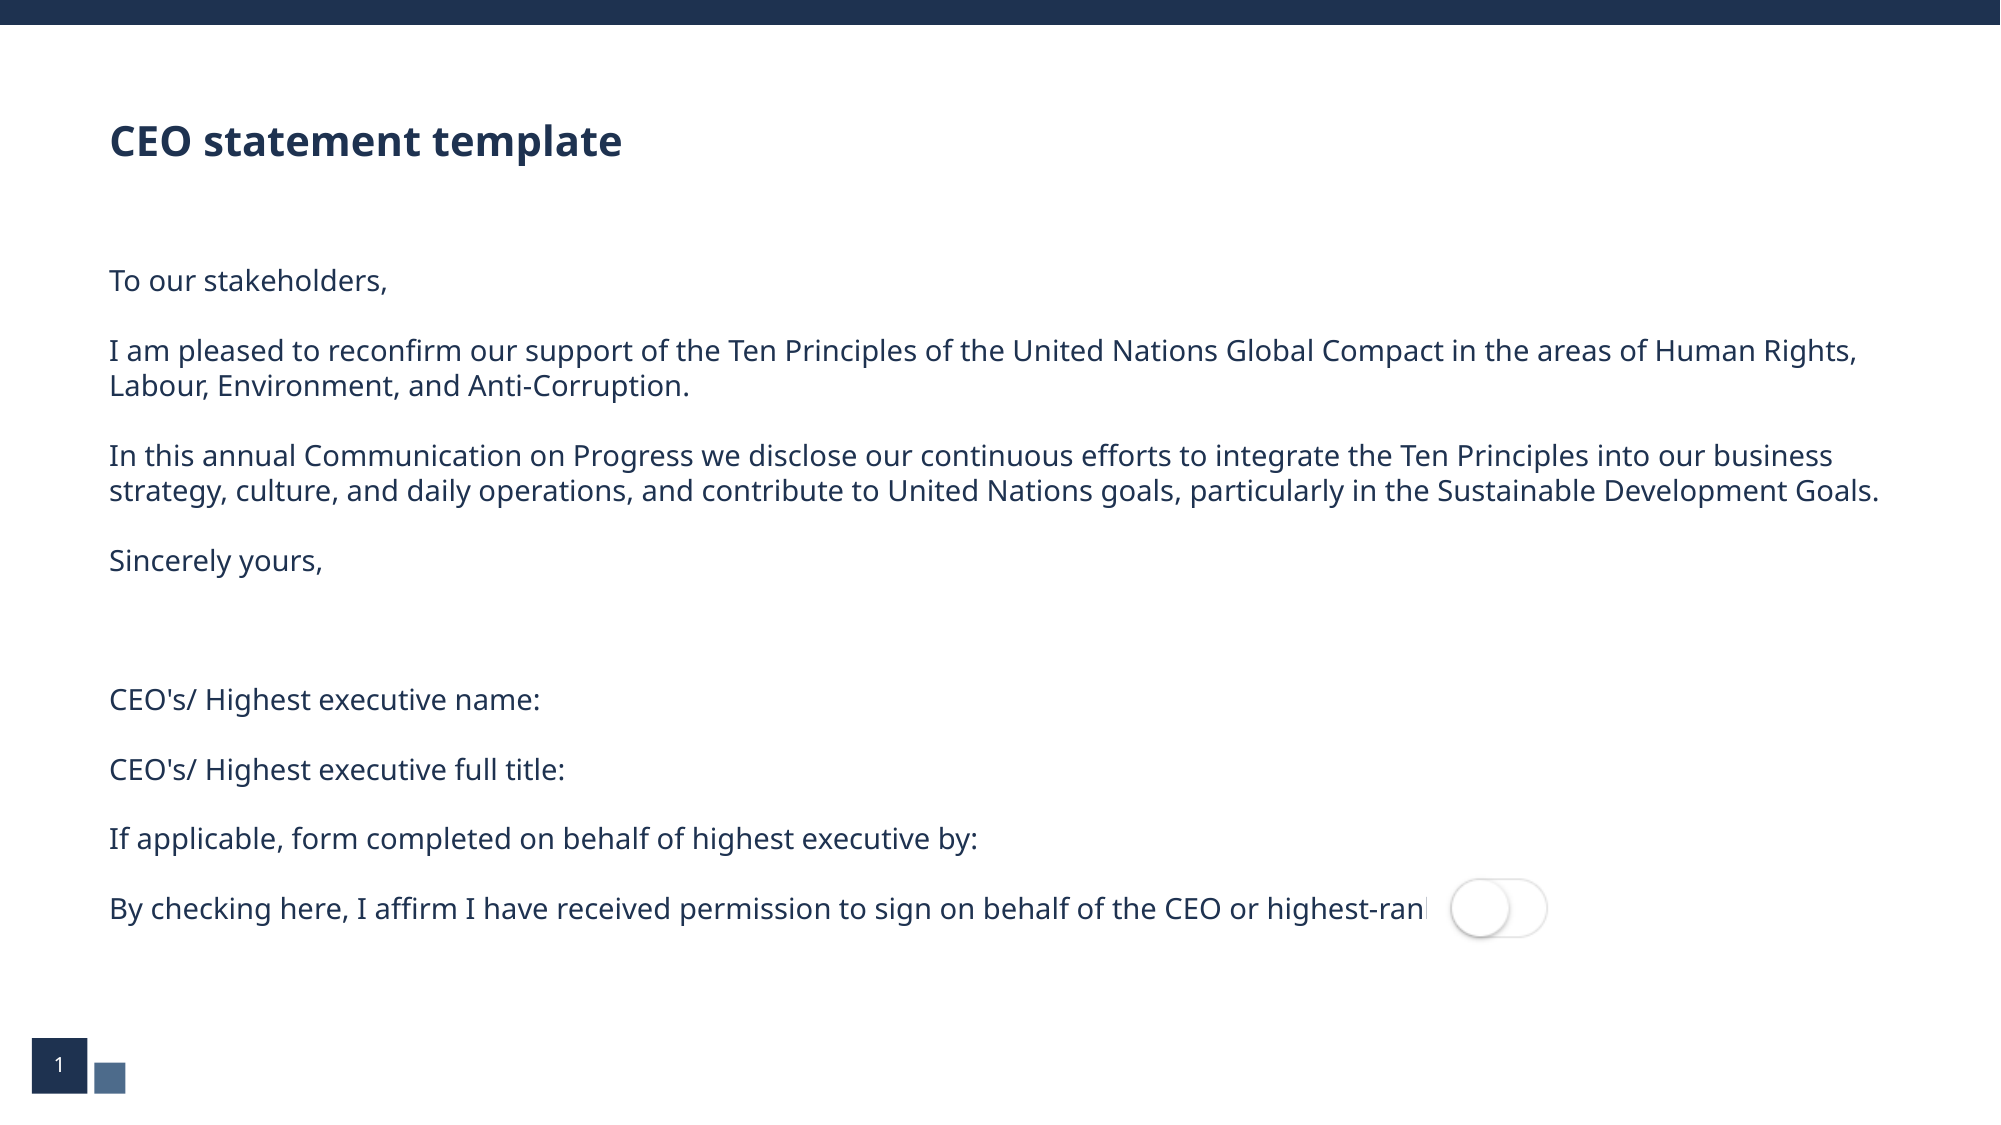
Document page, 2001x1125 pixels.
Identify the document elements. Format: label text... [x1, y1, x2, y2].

title CEO statement template [94, 113, 1927, 175]
picture [1427, 862, 1597, 969]
text_box To our stakeholders, I am pleased to reconfirm our support of the Ten Principles of the United Nations Global Compact in the areas of Human Rights, Labour, Environment, and Anti-Corruption. In this annual Communication on Progress we disclose our continuous efforts to integrate the Ten Principles into our business strategy, culture, and daily operations, and contribute to United Nations goals, particularly in the Sustainable Development Goals. Sincerely yours, [93, 219, 1928, 582]
text_box CEO's/ Highest executive name: CEO's/ Highest executive full title: If applicable, form completed on behalf of highest executive by: By checking here, I affirm I have received permission to sign on behalf of the CEO or highest-ranking official [93, 673, 1928, 824]
